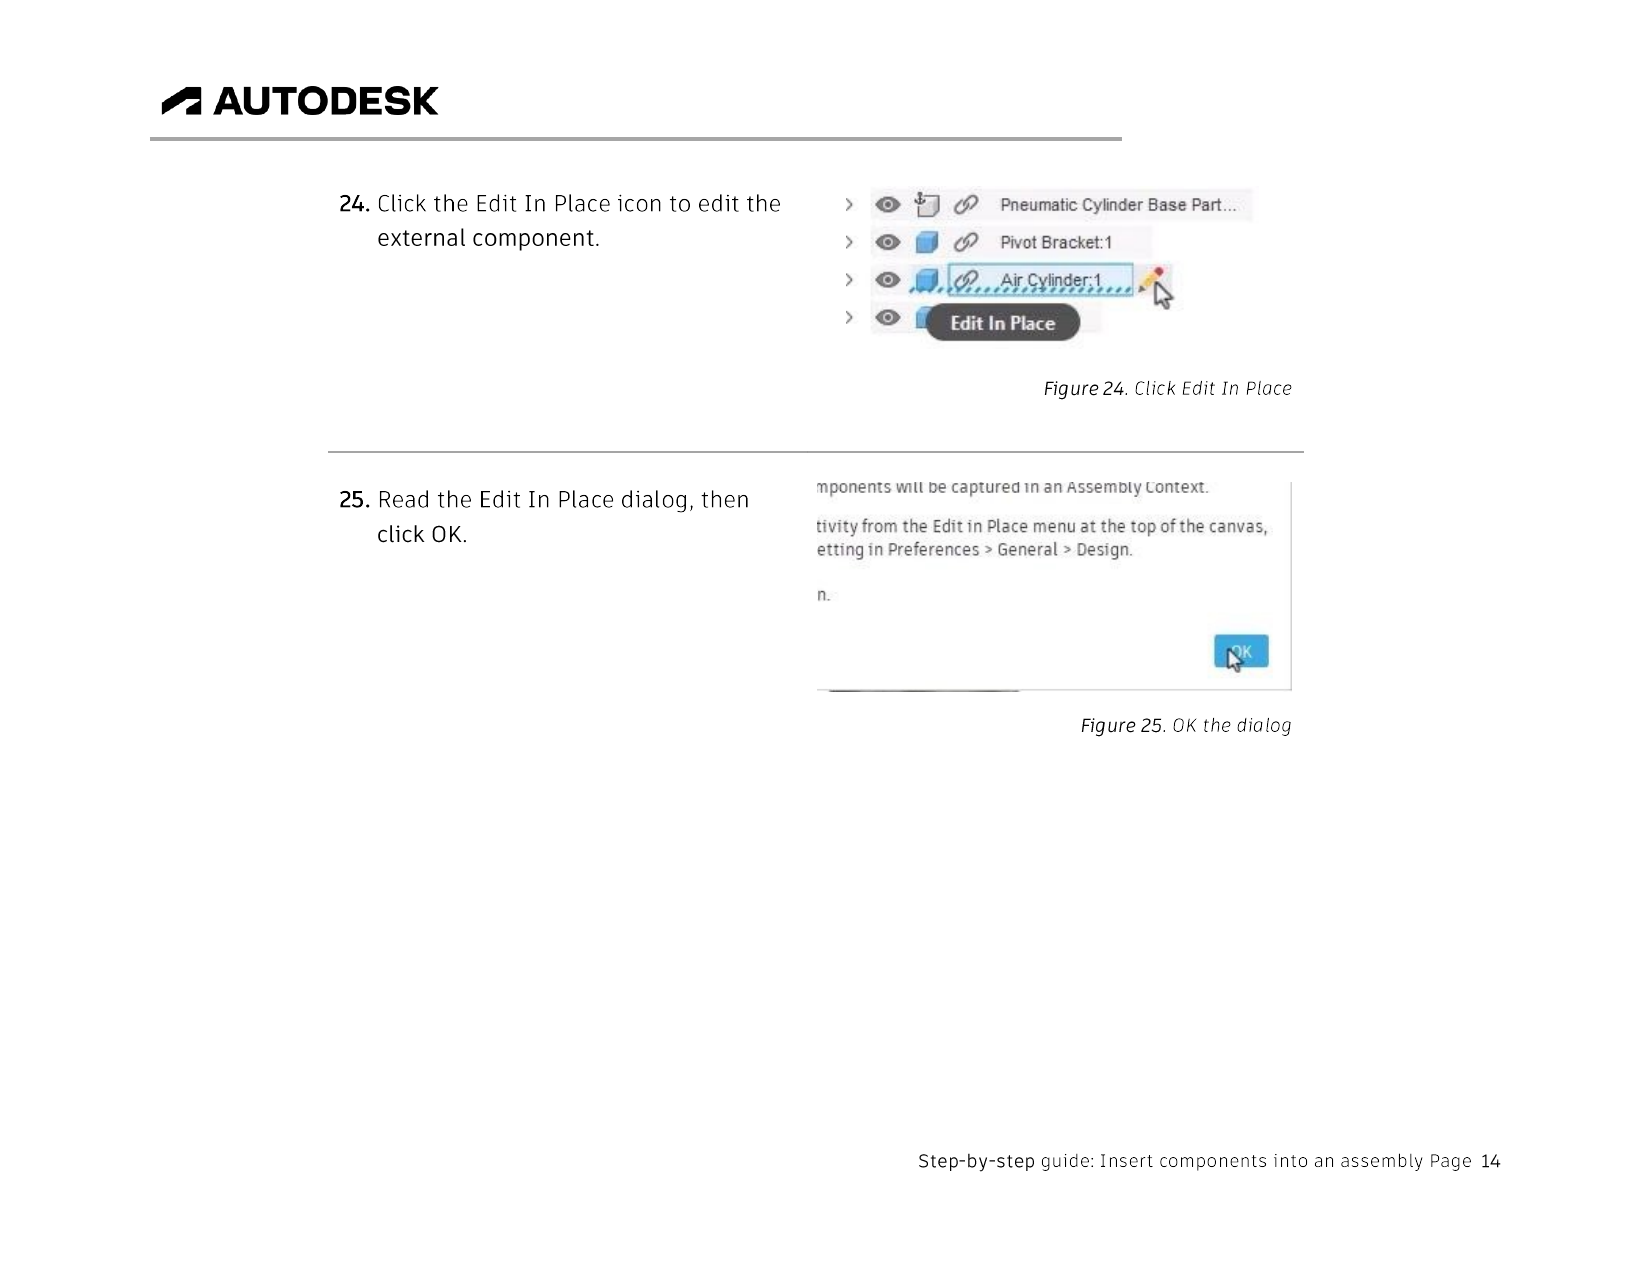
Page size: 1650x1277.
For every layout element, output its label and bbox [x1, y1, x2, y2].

text_box [1080, 712, 1302, 739]
picture [817, 482, 1293, 692]
text_box [1042, 375, 1301, 402]
text_box [918, 1147, 1511, 1175]
text_box [339, 483, 768, 551]
picture [160, 86, 439, 116]
text_box [339, 187, 798, 254]
picture [846, 186, 1260, 350]
